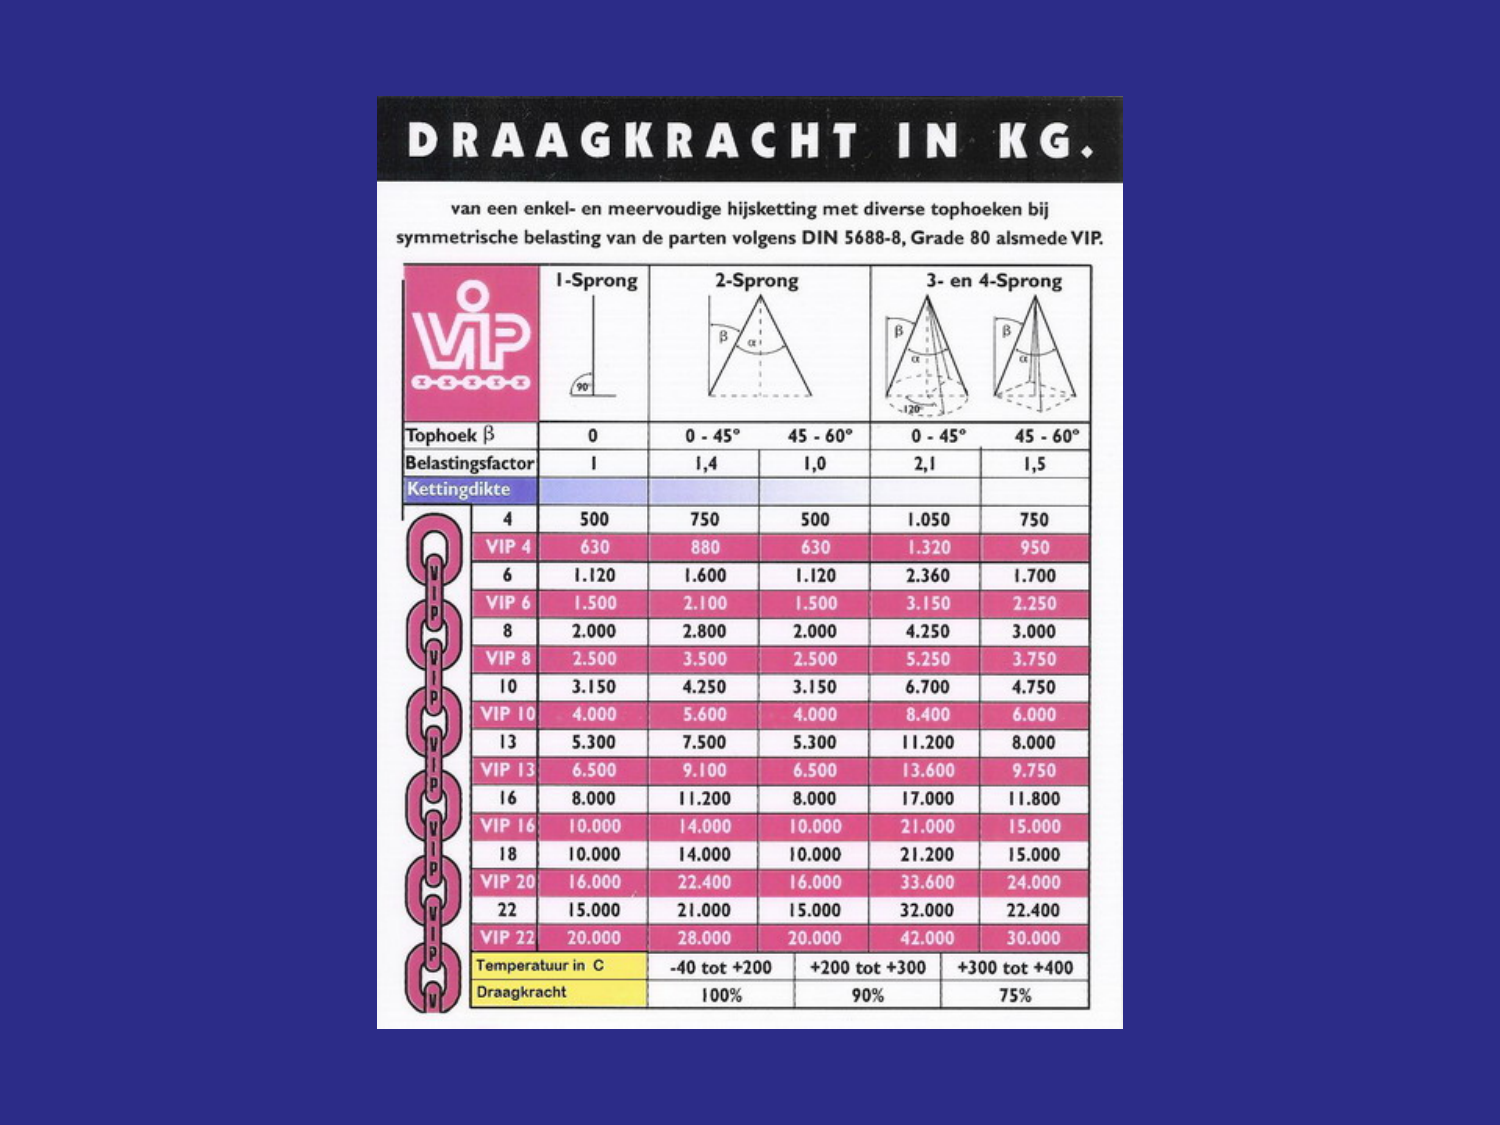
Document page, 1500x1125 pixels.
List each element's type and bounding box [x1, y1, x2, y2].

picture [377, 95, 1123, 1030]
